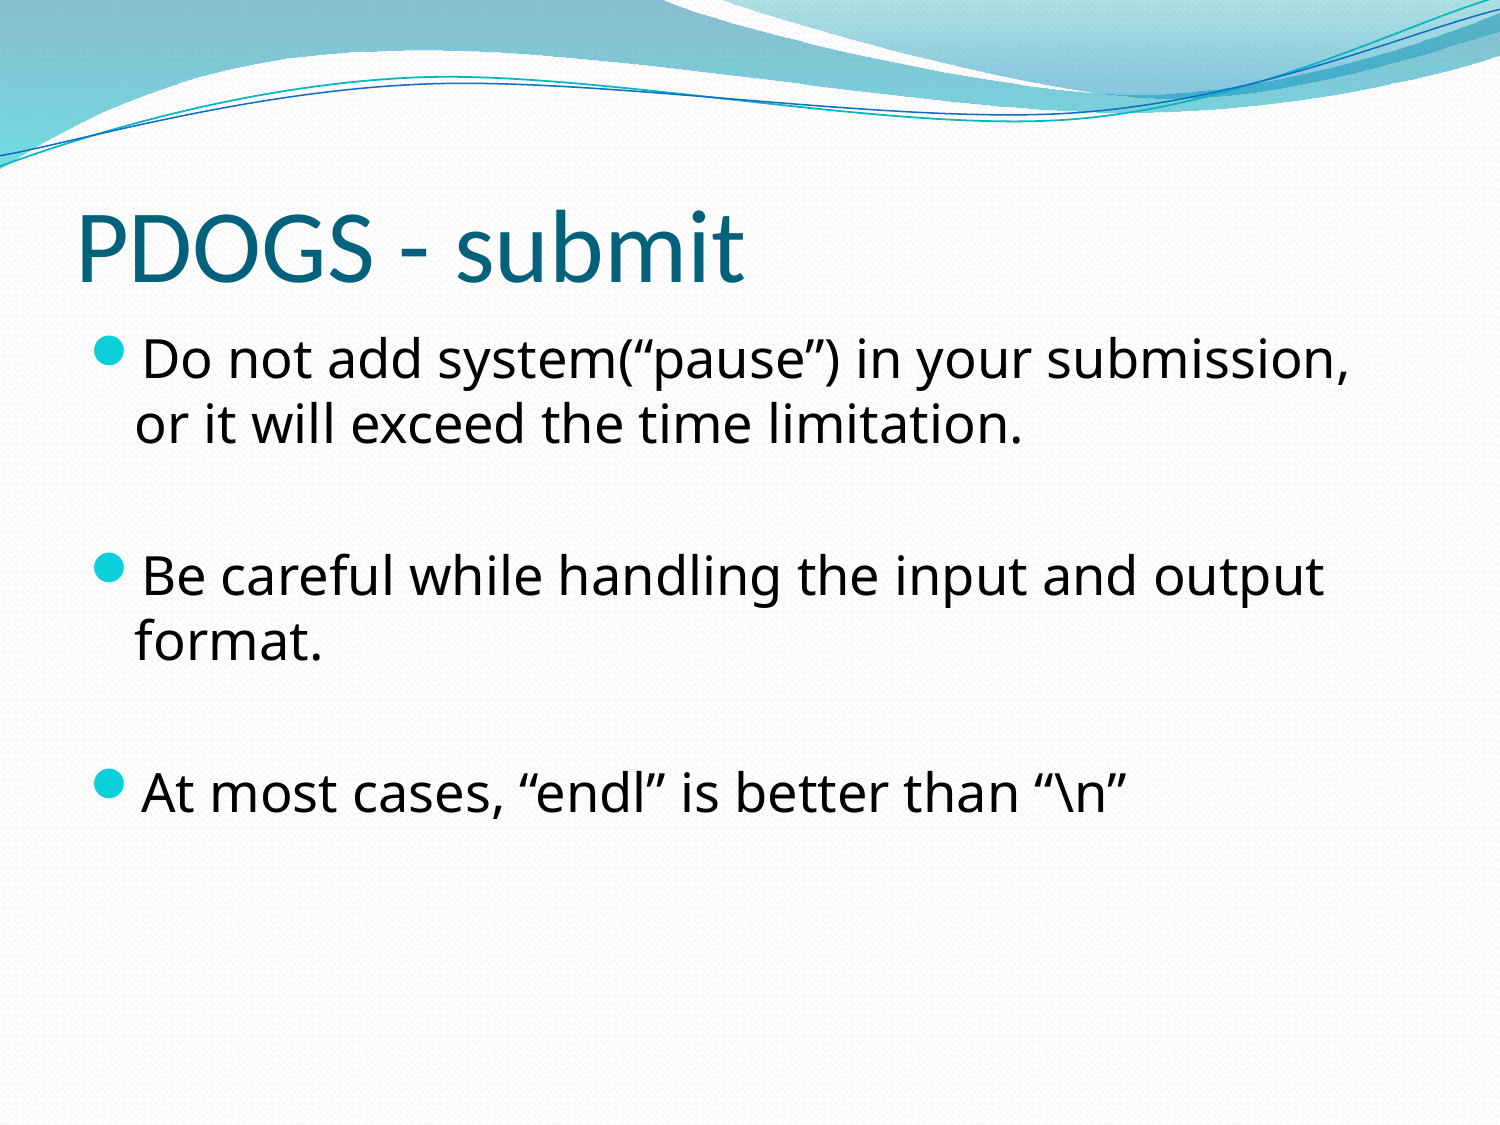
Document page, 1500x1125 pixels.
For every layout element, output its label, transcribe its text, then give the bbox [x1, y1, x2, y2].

title PDOGS - submit [75, 115, 1425, 303]
list Do not add system(“pause”) in your submission, or it will exceed the time limitation. Be careful while handling the input and output format. At most cases, “endl” is better than “\n” [75, 317, 1425, 1038]
